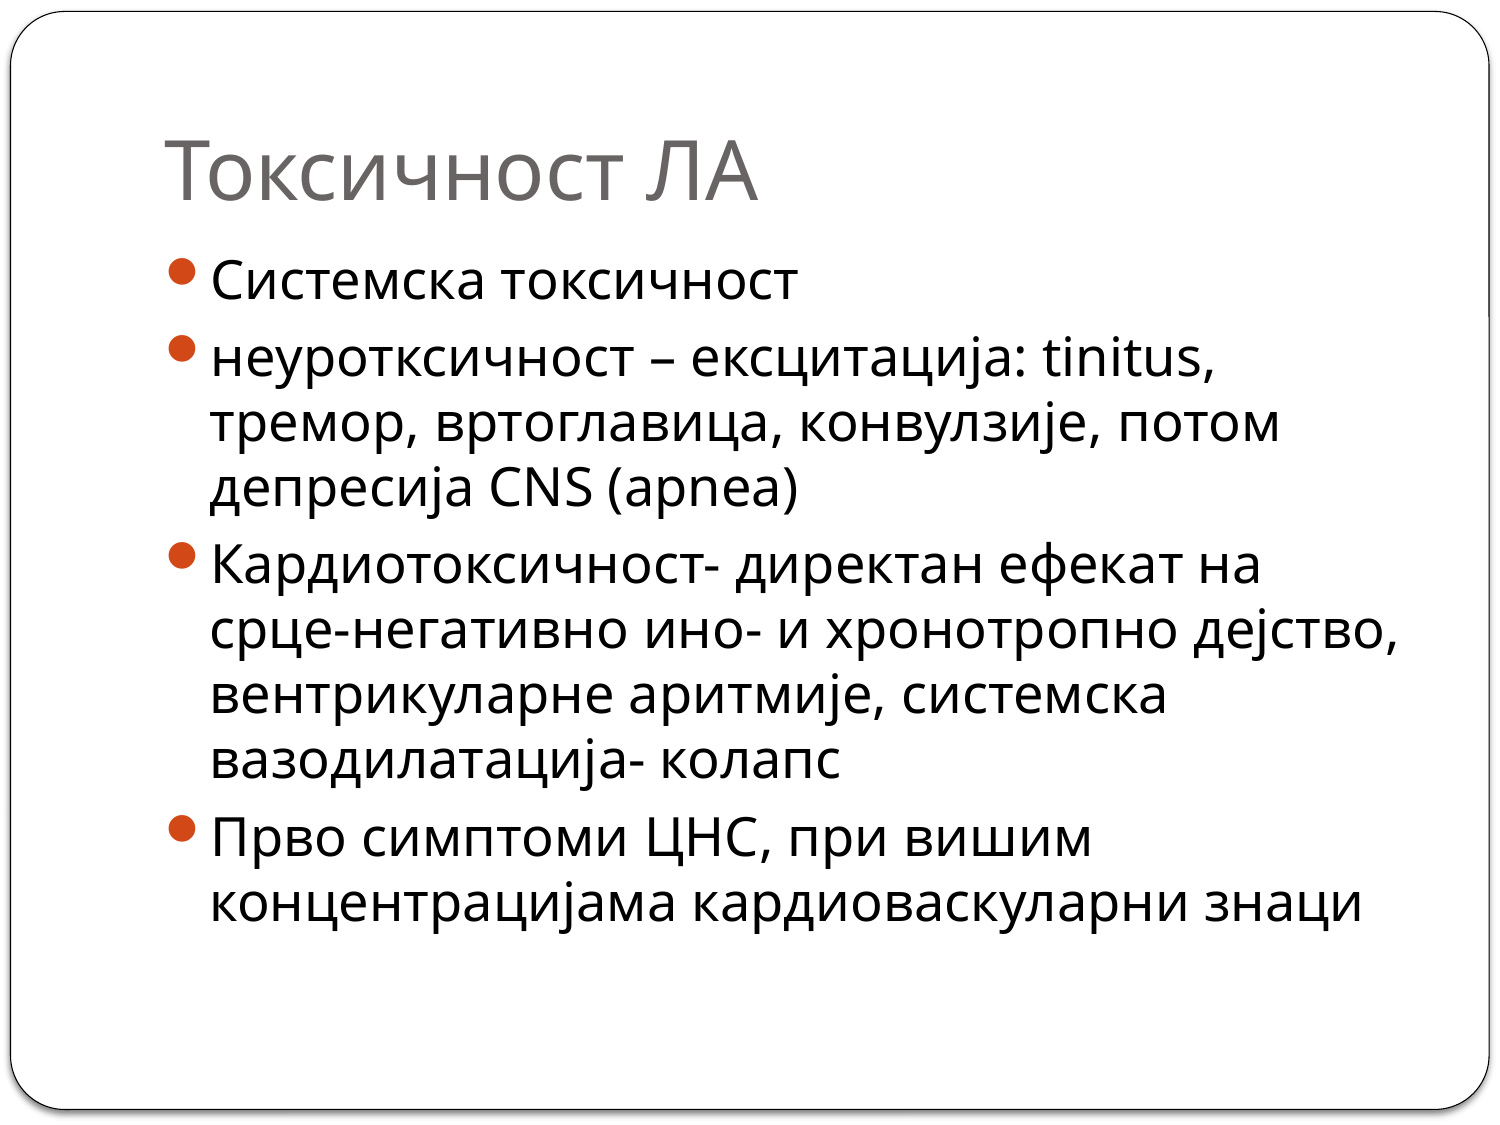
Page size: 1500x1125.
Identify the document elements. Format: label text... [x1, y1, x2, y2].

list Системска токсичност неуротксичност – ексцитација: tinitus, тремор, вртоглавица, конвулзије, потом депресија CNS (apnea) Кардиотоксичност- директан ефекат на срце-негативно ино- и хронотропно дејство, вентрикуларне аритмије, системска вазодилатација- колапс Прво симптоми ЦНС, при вишим концентрацијама кардиоваскуларни знаци [150, 237, 1425, 988]
title Токсичност ЛА [150, 45, 1425, 233]
